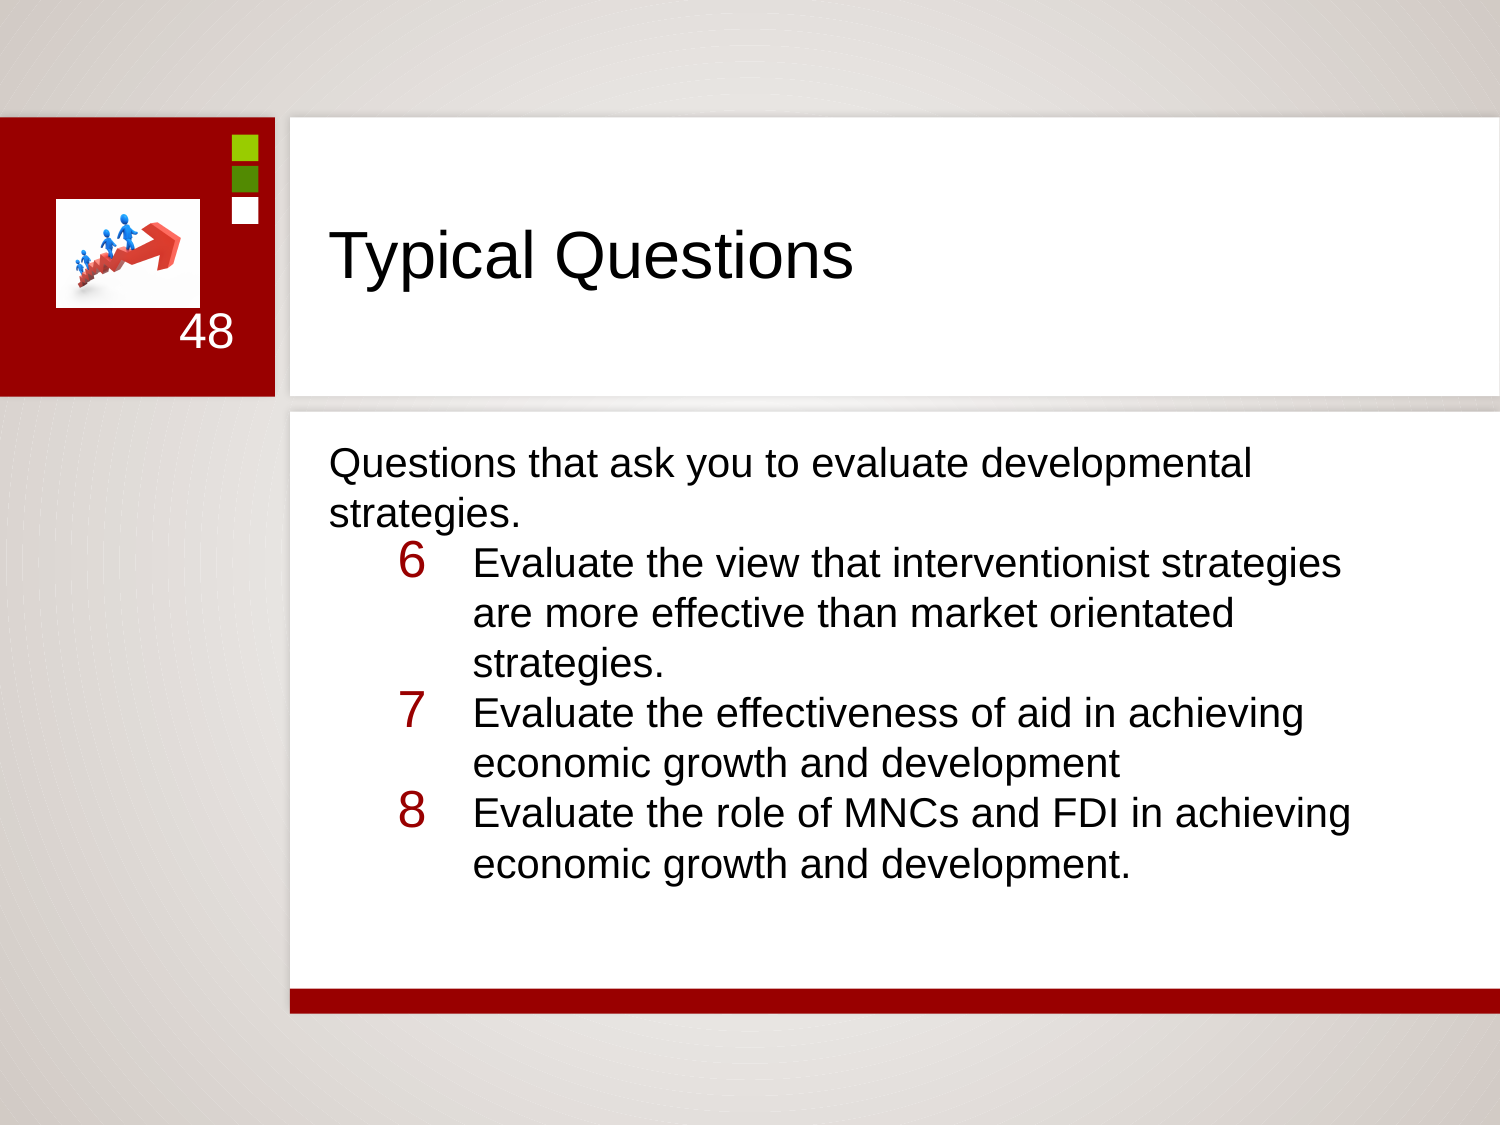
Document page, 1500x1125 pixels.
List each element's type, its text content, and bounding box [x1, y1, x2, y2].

slide_number 48 [57, 278, 250, 379]
title Typical Questions [313, 151, 1452, 380]
picture [56, 199, 201, 308]
list Questions that ask you to evaluate developmental strategies. Evaluate the view that interventionist strategies are more effective than market orientated strategies. Evaluate the effectiveness of aid in achieving economic growth and development Evaluate the role of MNCs and FDI in achieving economic growth and development. [313, 428, 1413, 963]
